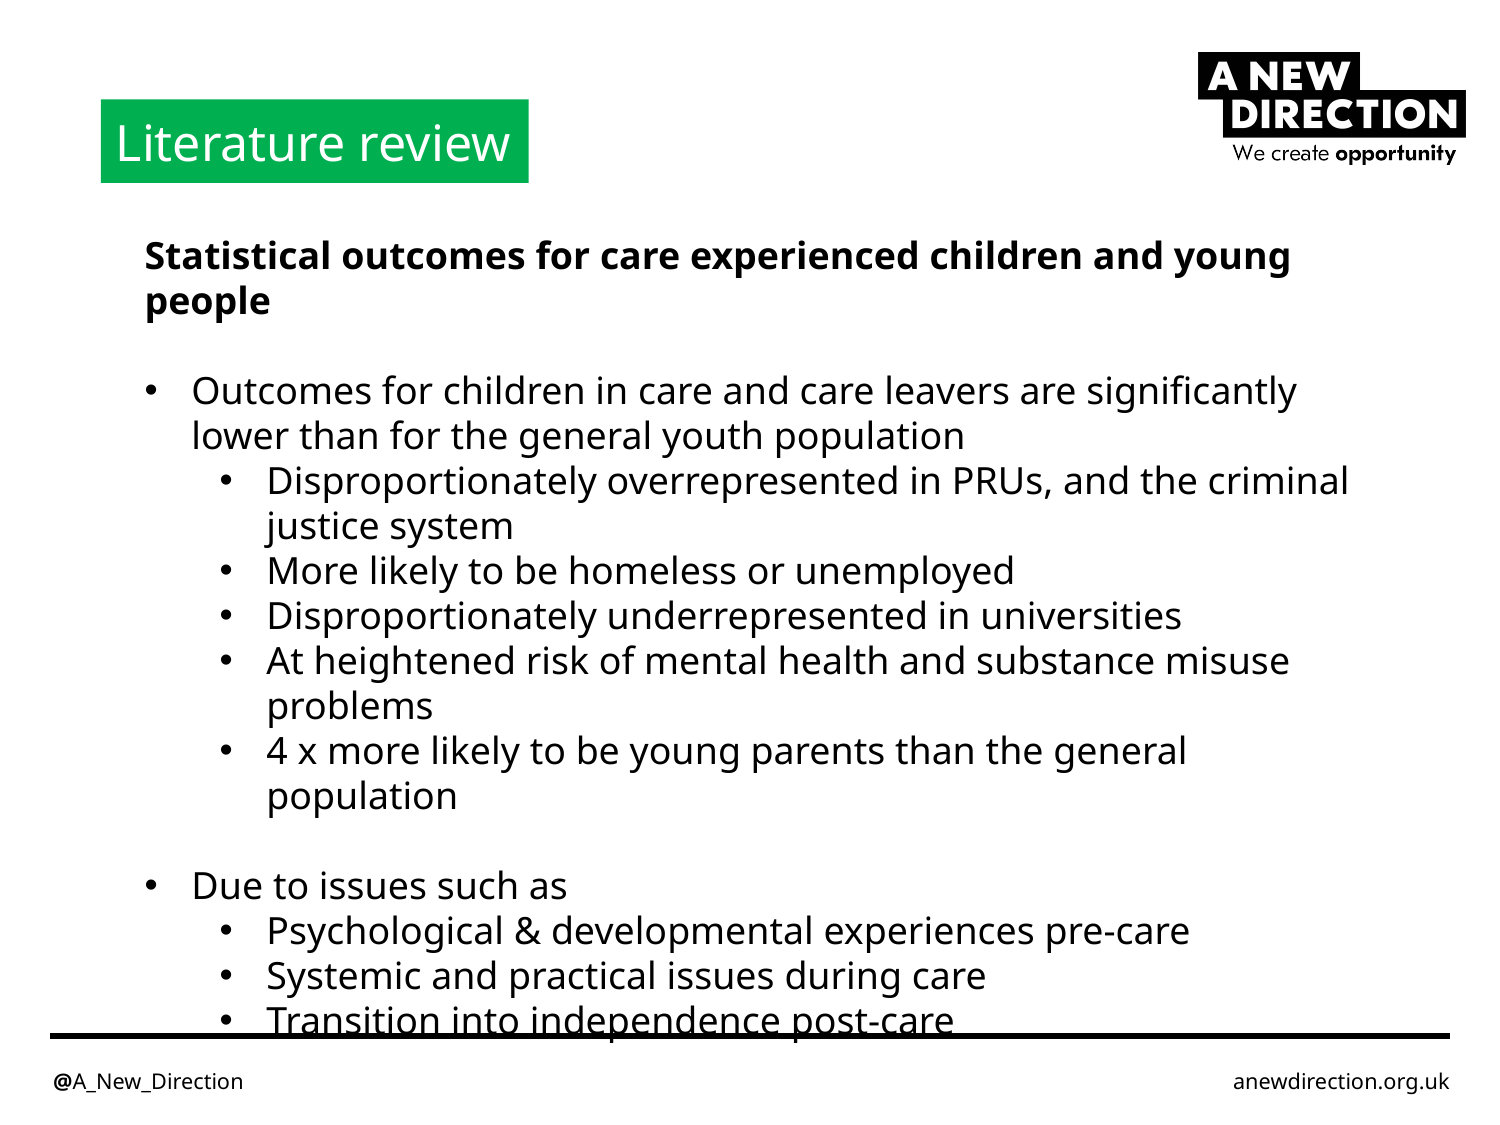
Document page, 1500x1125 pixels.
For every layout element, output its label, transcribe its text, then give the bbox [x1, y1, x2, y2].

text_box [50, 1033, 129, 1039]
text_box Statistical outcomes for care experienced children and young people Outcomes for children in care and care leavers are significantly lower than for the general youth population Disproportionately overrepresented in PRUs, and the criminal justice system More likely to be homeless or unemployed Disproportionately underrepresented in universities At heightened risk of mental health and substance misuse problems 4 x more likely to be young parents than the general population Due to issues such as Psychological & developmental experiences pre-care Systemic and practical issues during care Transition into independence post-care [129, 224, 1371, 1049]
text_box anewdirection.org.uk [974, 1063, 1450, 1094]
text_box [1371, 1033, 1450, 1039]
text_box Literature review [100, 99, 529, 183]
text_box @A_New_Direction [53, 1063, 529, 1094]
picture [1198, 52, 1466, 165]
